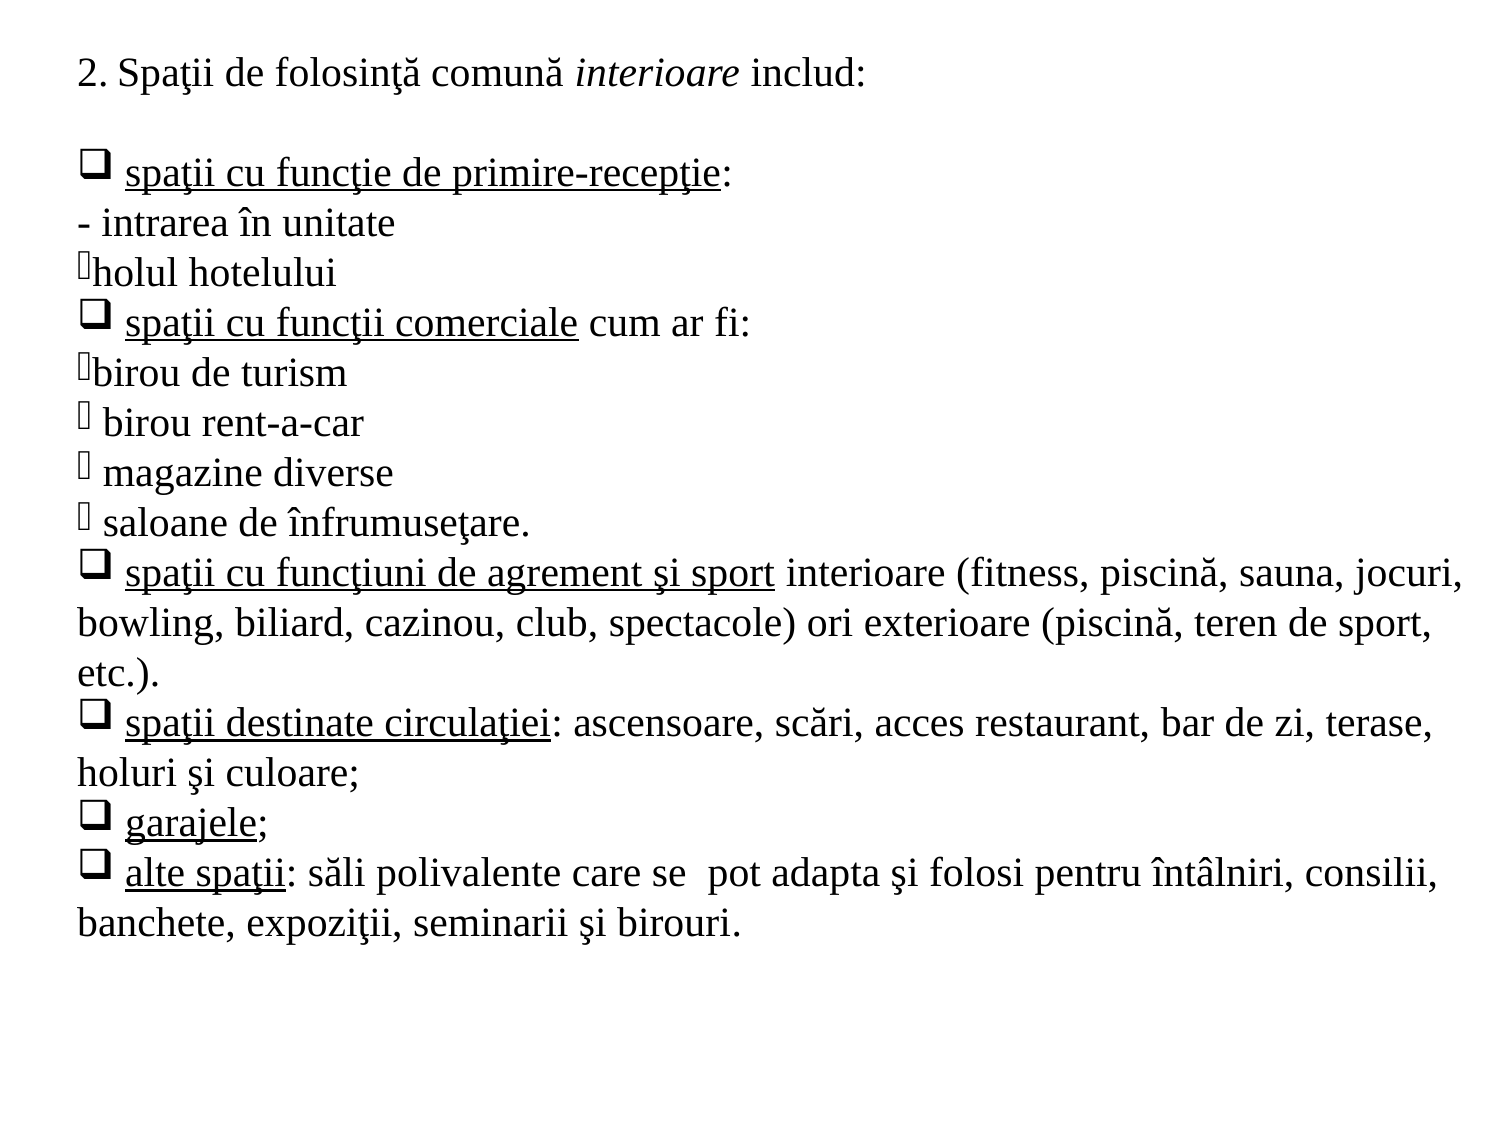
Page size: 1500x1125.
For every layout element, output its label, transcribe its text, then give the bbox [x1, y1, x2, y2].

text_box 2. Spaţii de folosinţă comună interioare includ: spaţii cu funcţie de primire-recepţie: - intrarea în unitate holul hotelului spaţii cu funcţii comerciale cum ar fi: birou de turism birou rent-a-car magazine diverse saloane de înfrumuseţare. spaţii cu funcţiuni de agrement şi sport interioare (fitness, piscină, sauna, jocuri, bowling, biliard, cazinou, club, spectacole) ori exterioare (piscină, teren de sport, etc.). spaţii destinate circulaţiei: ascensoare, scări, acces restaurant, bar de zi, terase, holuri şi culoare; garajele; alte spaţii: săli polivalente care se pot adapta şi folosi pentru întâlniri, consilii, banchete, expoziţii, seminarii şi birouri. [62, 37, 1500, 953]
